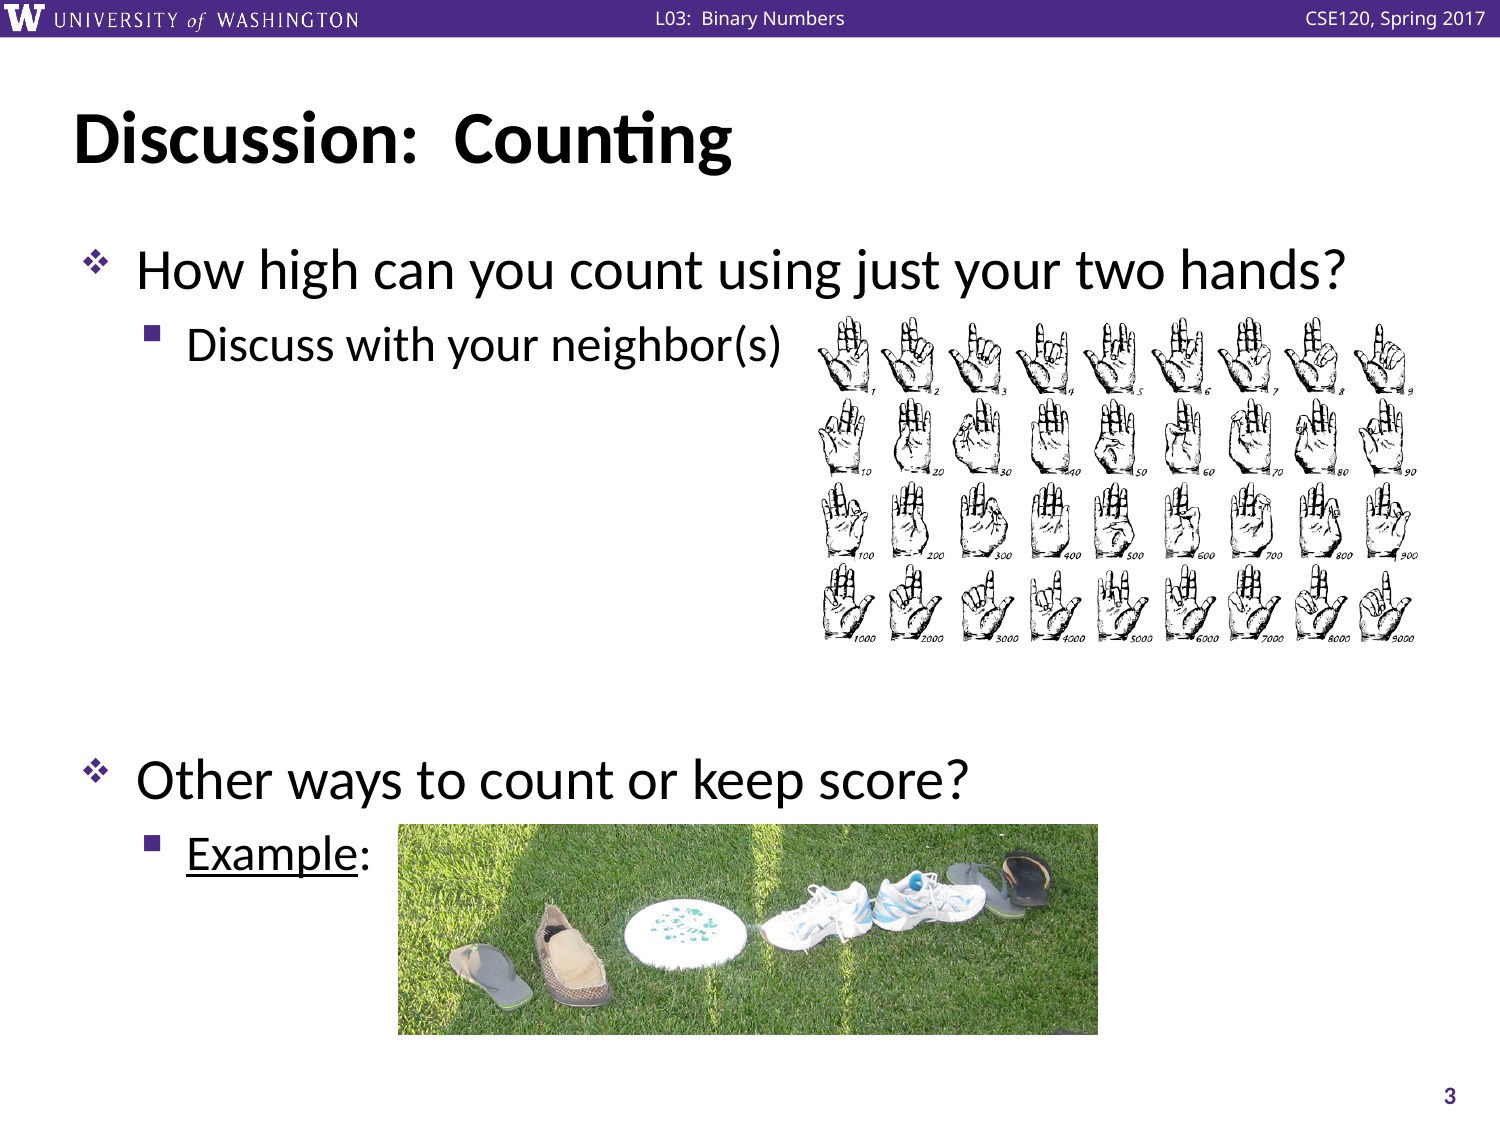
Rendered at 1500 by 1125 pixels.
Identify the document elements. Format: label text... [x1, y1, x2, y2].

picture [4, 4, 358, 32]
picture [397, 824, 1099, 1036]
slide_number 3 [1400, 1065, 1500, 1125]
list How high can you count using just your two hands? Discuss with your neighbor(s) Other ways to count or keep score? Example: Ultimate Frisbee scorekeeping [64, 223, 1438, 1040]
picture [792, 302, 1438, 659]
title Discussion: Counting [58, 71, 1438, 197]
